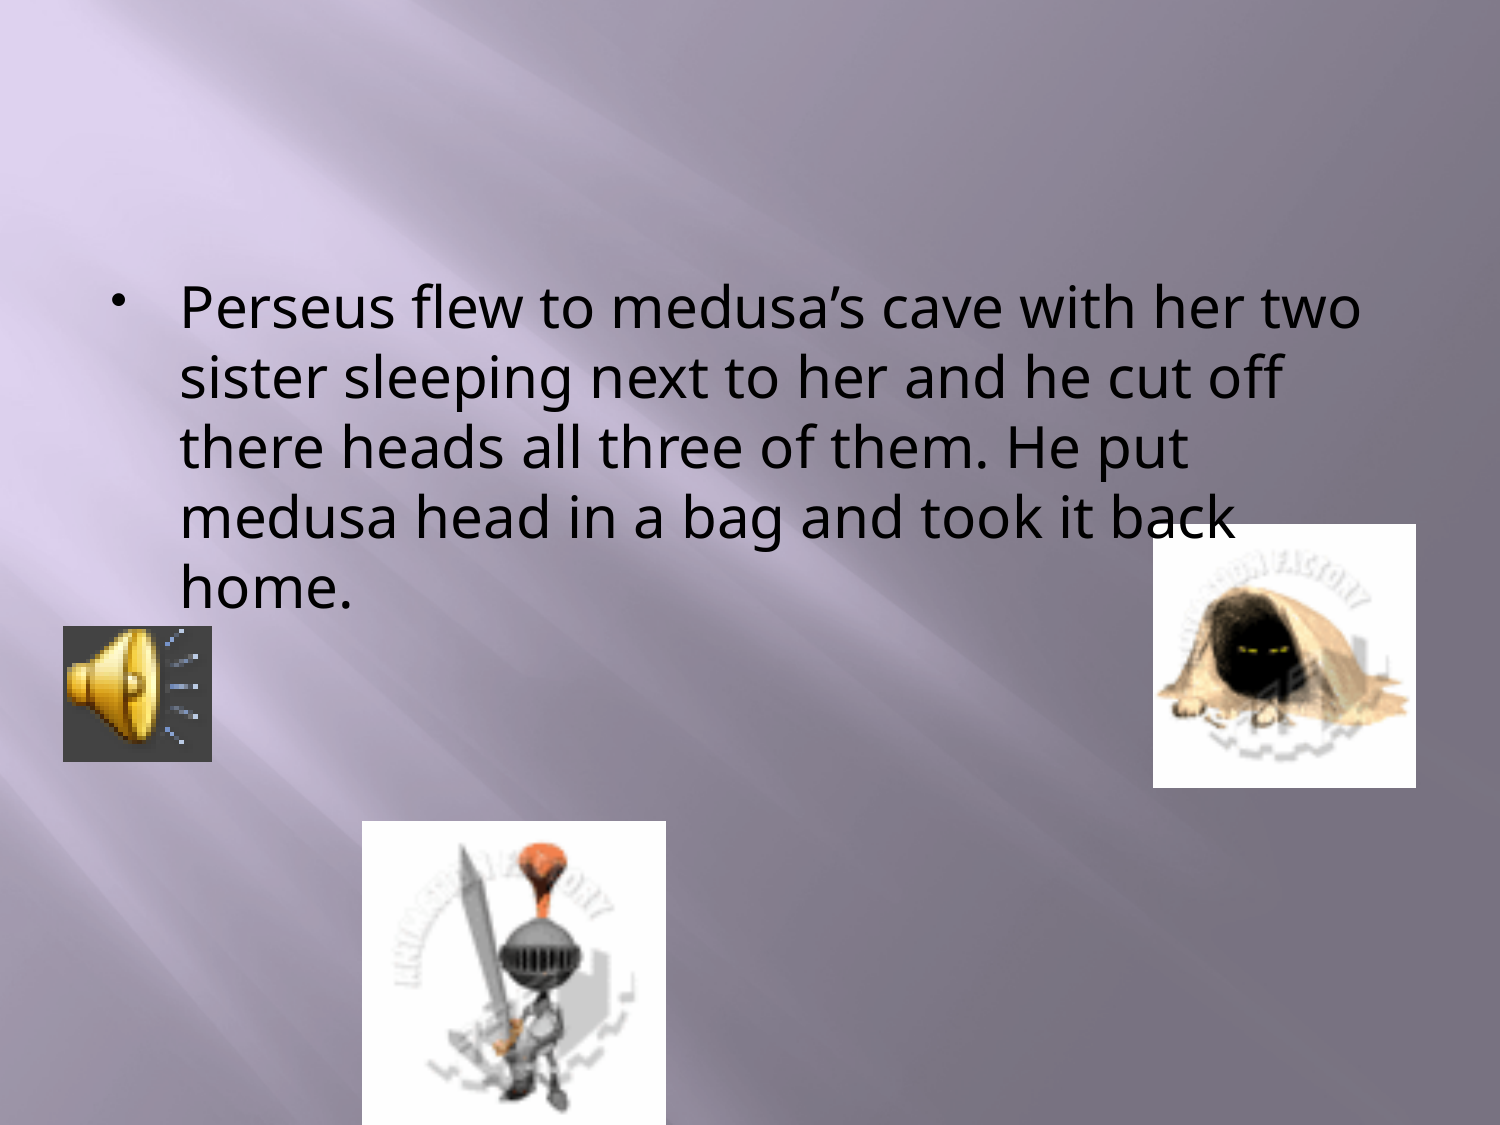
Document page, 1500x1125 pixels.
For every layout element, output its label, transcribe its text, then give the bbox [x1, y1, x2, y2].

picture [62, 624, 213, 763]
picture [362, 821, 666, 1125]
picture [1152, 524, 1416, 788]
list Perseus flew to medusa’s cave with her two sister sleeping next to her and he cut off there heads all three of them. He put medusa head in a bag and took it back home. [75, 262, 1425, 1035]
